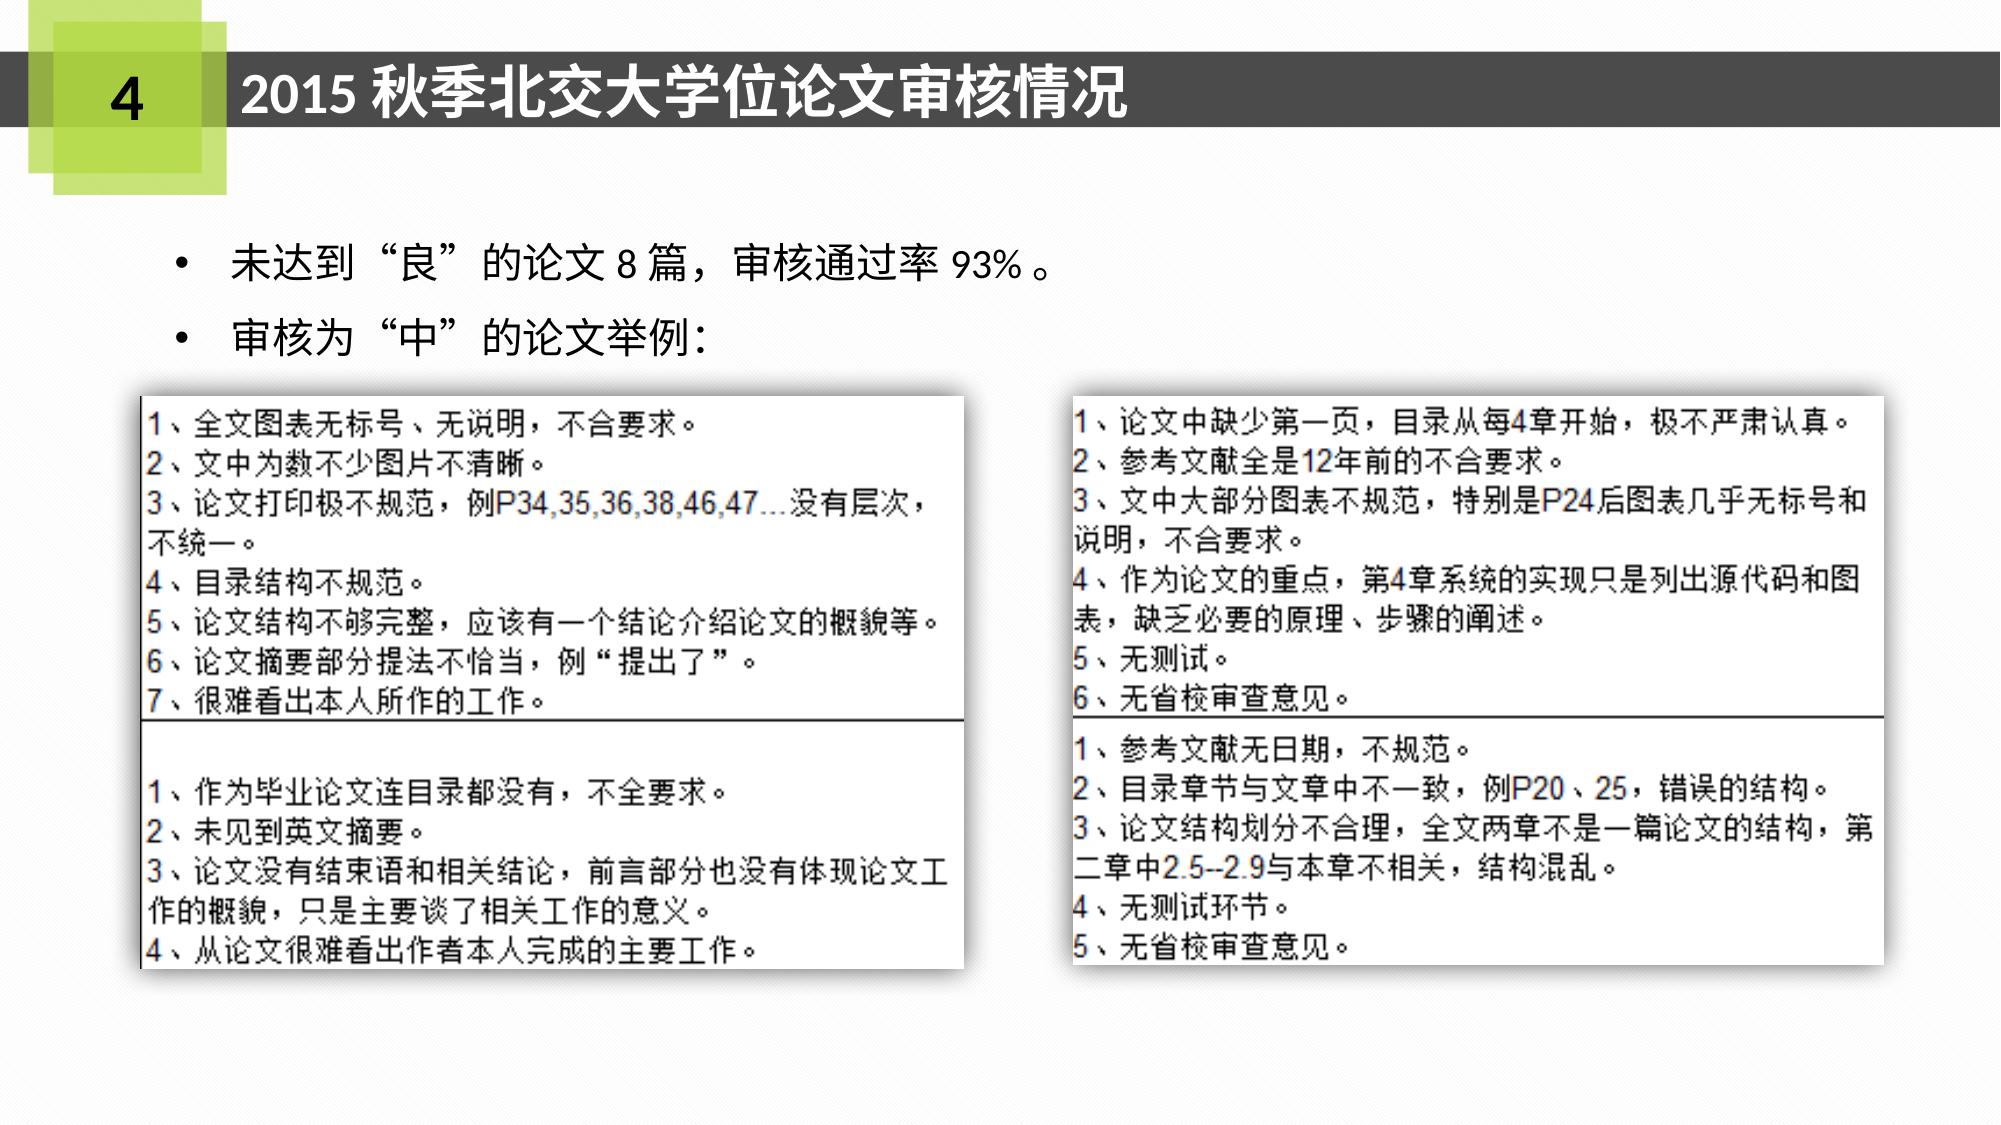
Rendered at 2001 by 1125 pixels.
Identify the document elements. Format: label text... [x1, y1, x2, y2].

text_box 4 [95, 46, 160, 142]
text_box [52, 21, 228, 196]
text_box [0, 51, 27, 128]
picture [139, 396, 964, 970]
picture [1073, 396, 1884, 965]
text_box 2015秋季北交大学位论文审核情况 [225, 48, 1144, 133]
text_box [27, 0, 203, 174]
text_box [1144, 51, 2000, 128]
text_box 未达到“良”的论文8篇，审核通过率93%。 审核为“中”的论文举例： [159, 204, 1505, 445]
